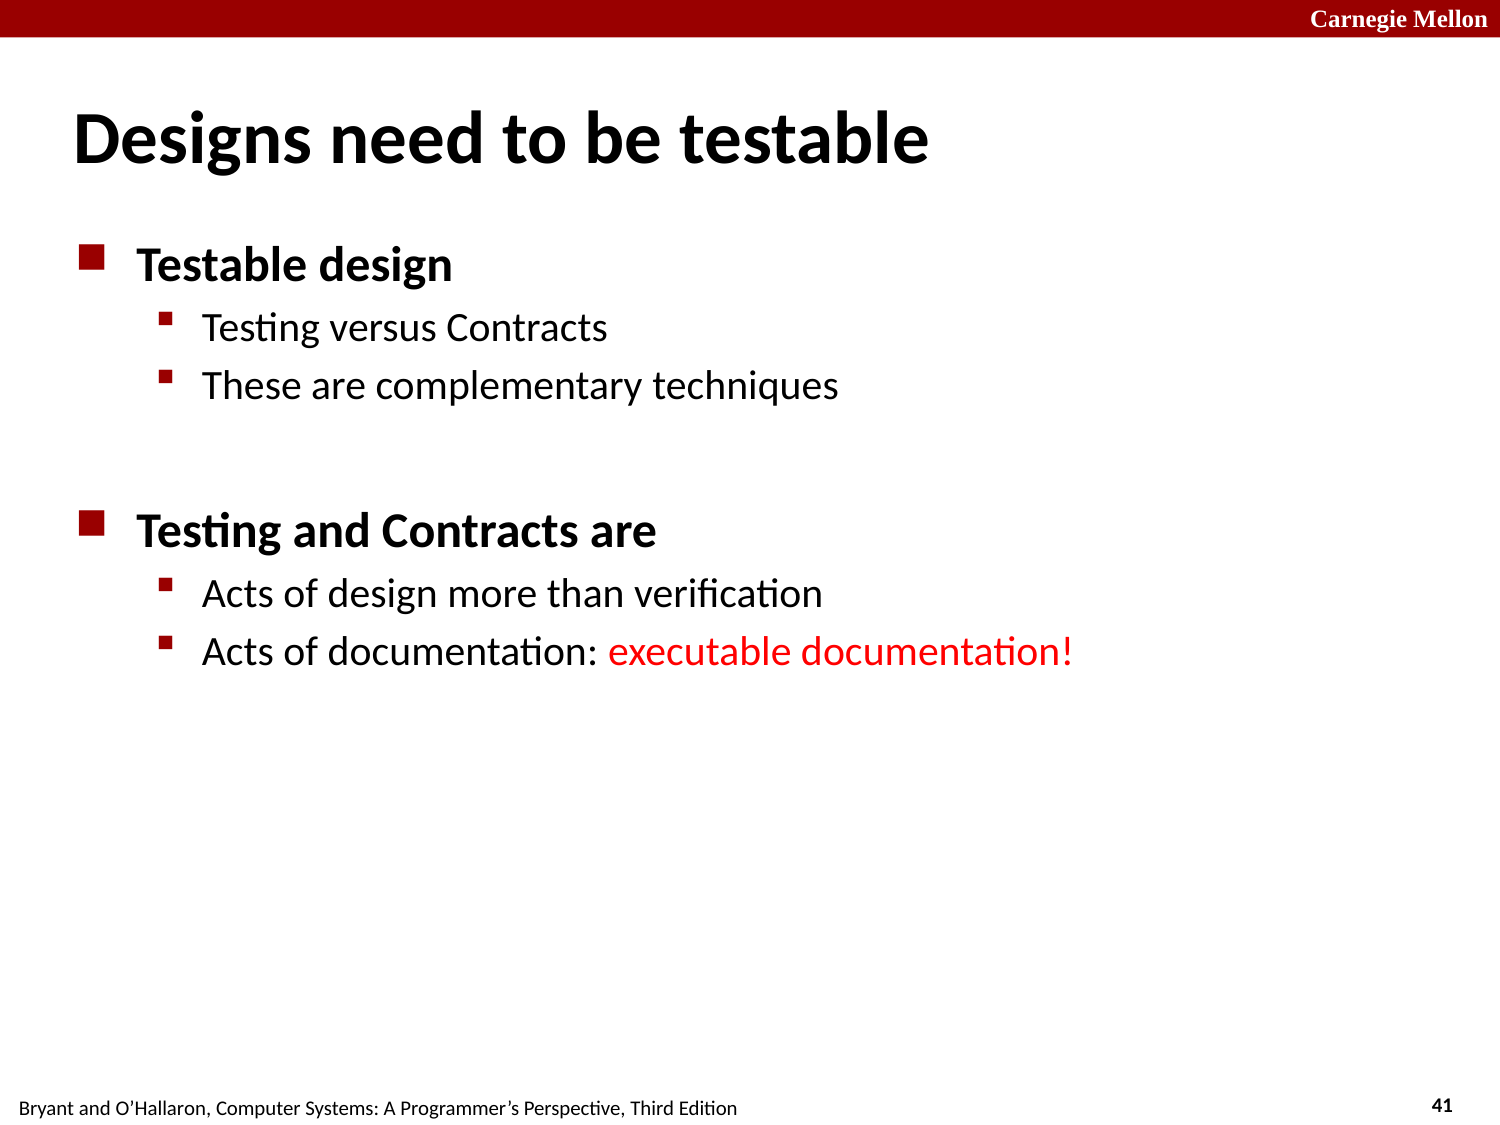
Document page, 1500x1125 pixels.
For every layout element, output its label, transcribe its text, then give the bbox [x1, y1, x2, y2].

title Designs need to be testable [58, 71, 1305, 197]
list Testable design Testing versus Contracts These are complementary techniques Testing and Contracts are Acts of design more than verification Acts of documentation: executable documentation! [64, 223, 1361, 1040]
